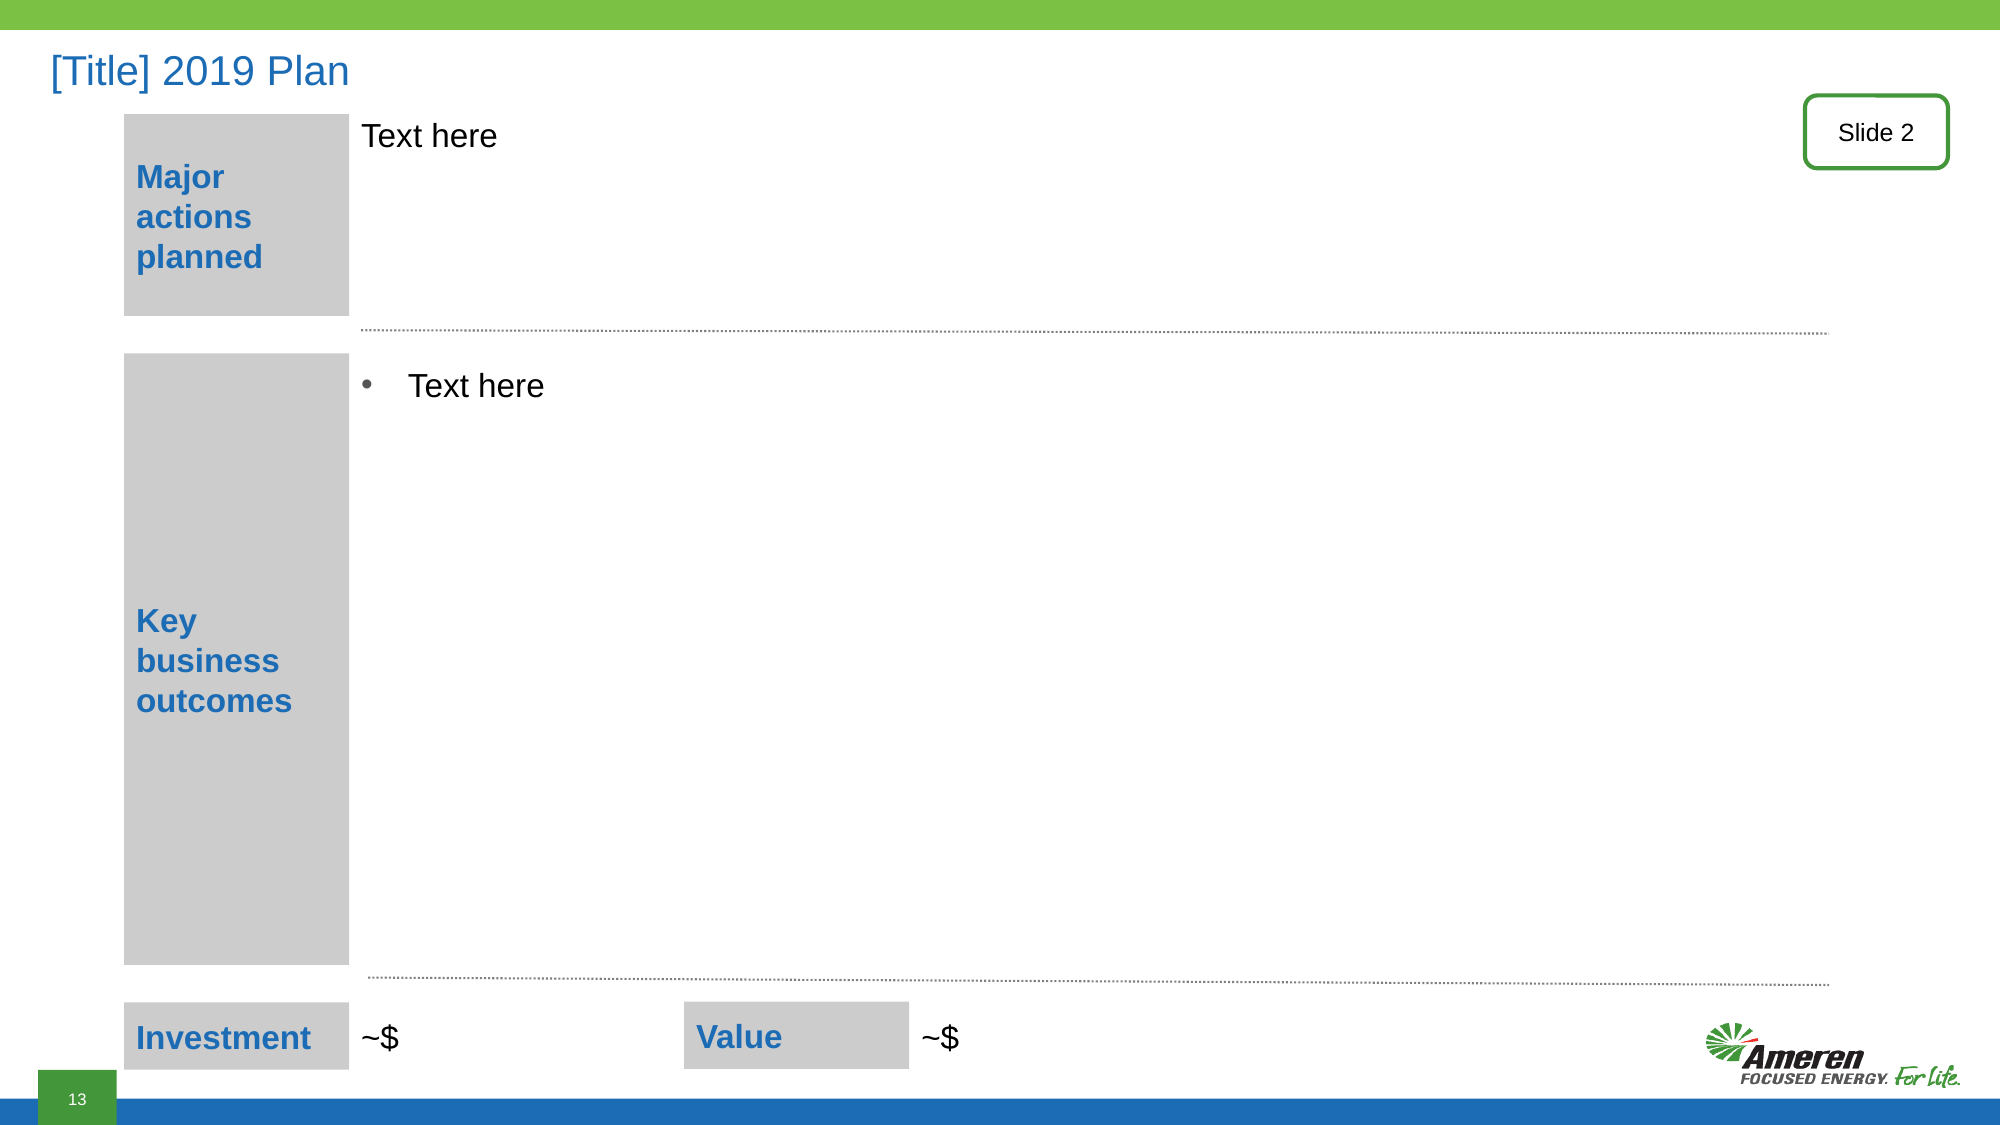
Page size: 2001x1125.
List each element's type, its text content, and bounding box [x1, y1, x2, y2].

text_box ~$ [921, 1015, 1086, 1056]
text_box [360, 329, 1830, 334]
text_box Slide 2 [1802, 93, 1951, 171]
text_box Investment [124, 1002, 350, 1070]
text_box Text here [361, 114, 1567, 155]
title [Title] 2019 Plan [50, 43, 1493, 232]
text_box Value [684, 1001, 910, 1069]
text_box Text here [361, 364, 1567, 405]
picture [1706, 1023, 1967, 1088]
text_box Key business outcomes [124, 353, 350, 965]
text_box ~$ [361, 1016, 526, 1057]
text_box Major actions planned [124, 114, 350, 316]
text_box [367, 977, 1830, 986]
